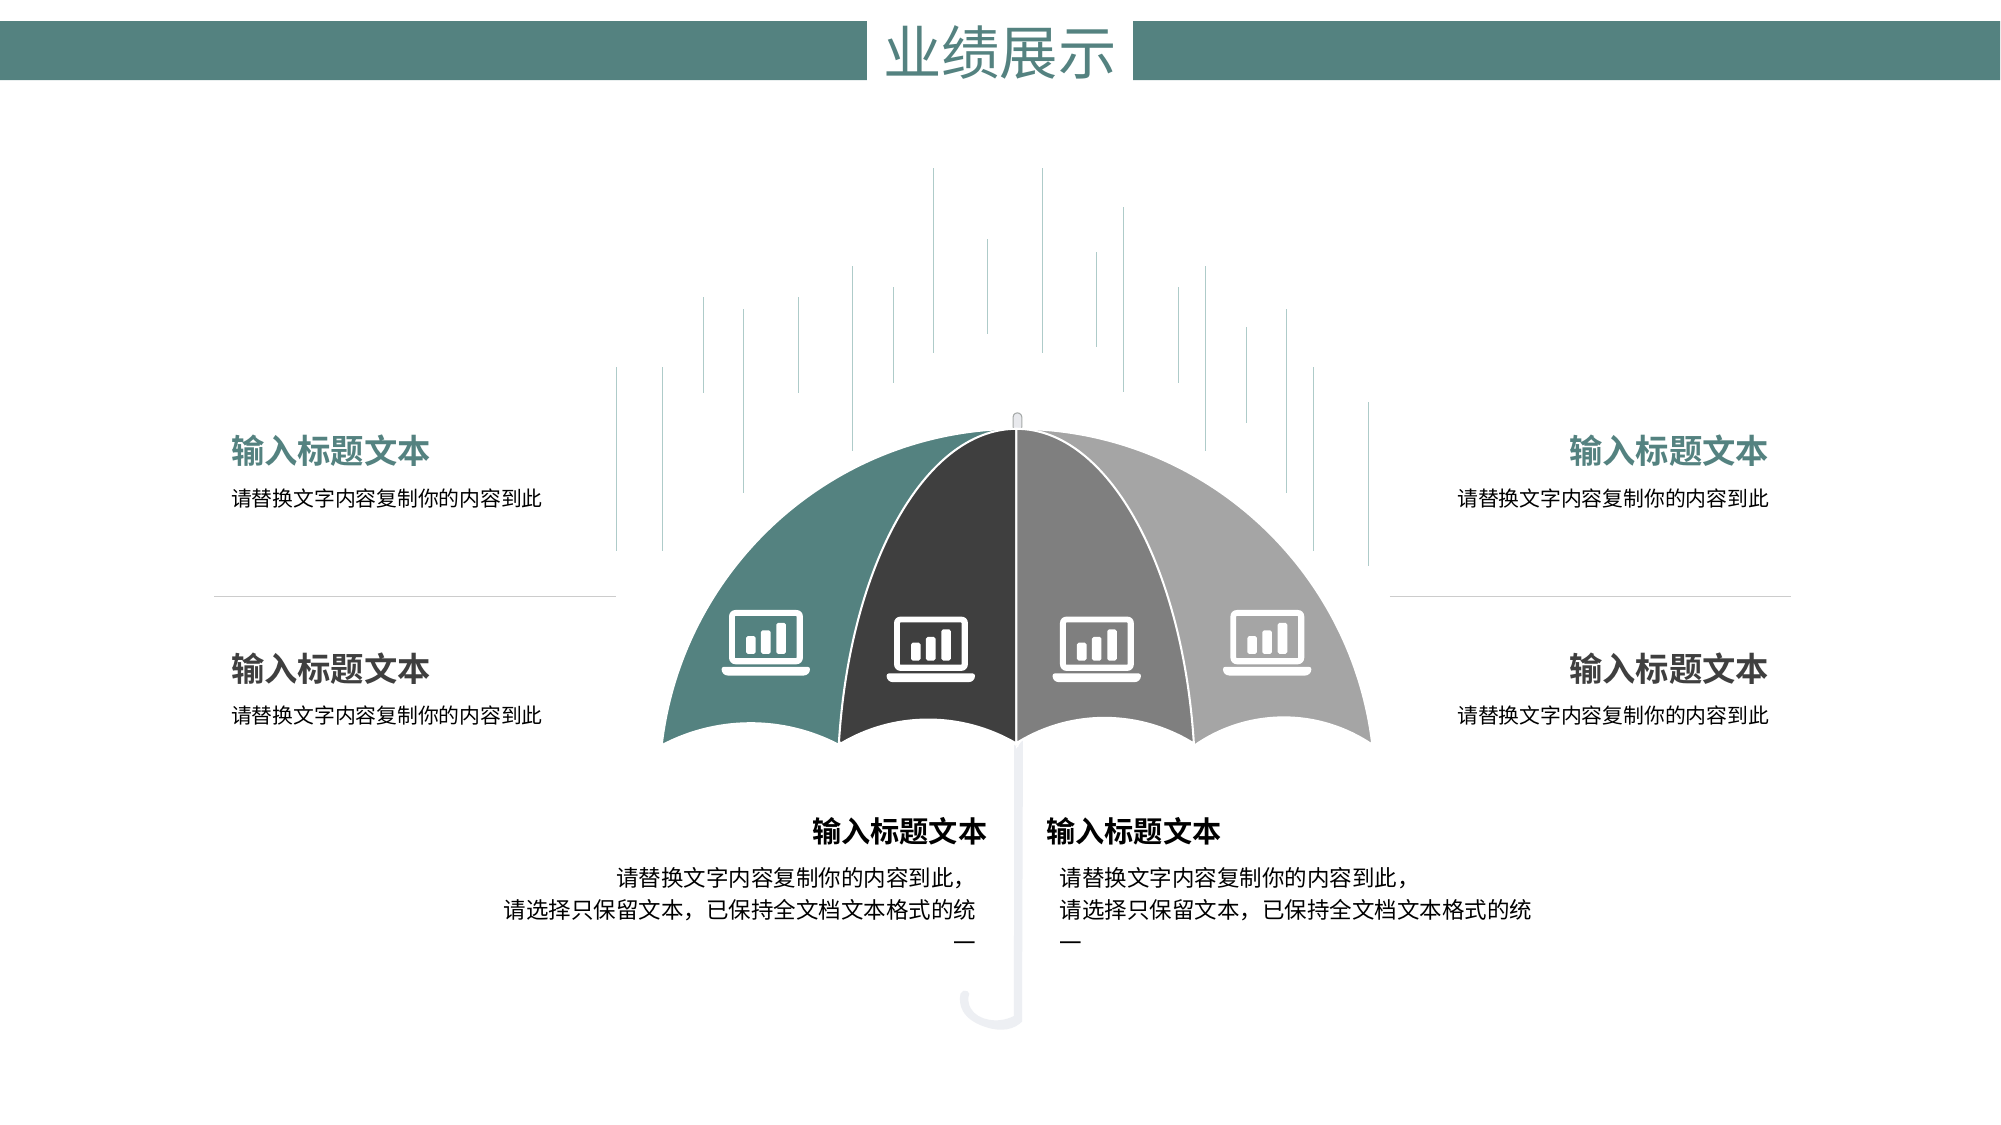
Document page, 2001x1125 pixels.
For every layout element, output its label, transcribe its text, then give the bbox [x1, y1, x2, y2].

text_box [661, 412, 1373, 1030]
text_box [1373, 430, 1792, 782]
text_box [214, 430, 661, 782]
title 业绩展示 [867, 8, 1133, 95]
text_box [1373, 806, 1566, 969]
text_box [468, 806, 661, 969]
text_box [616, 168, 1369, 566]
